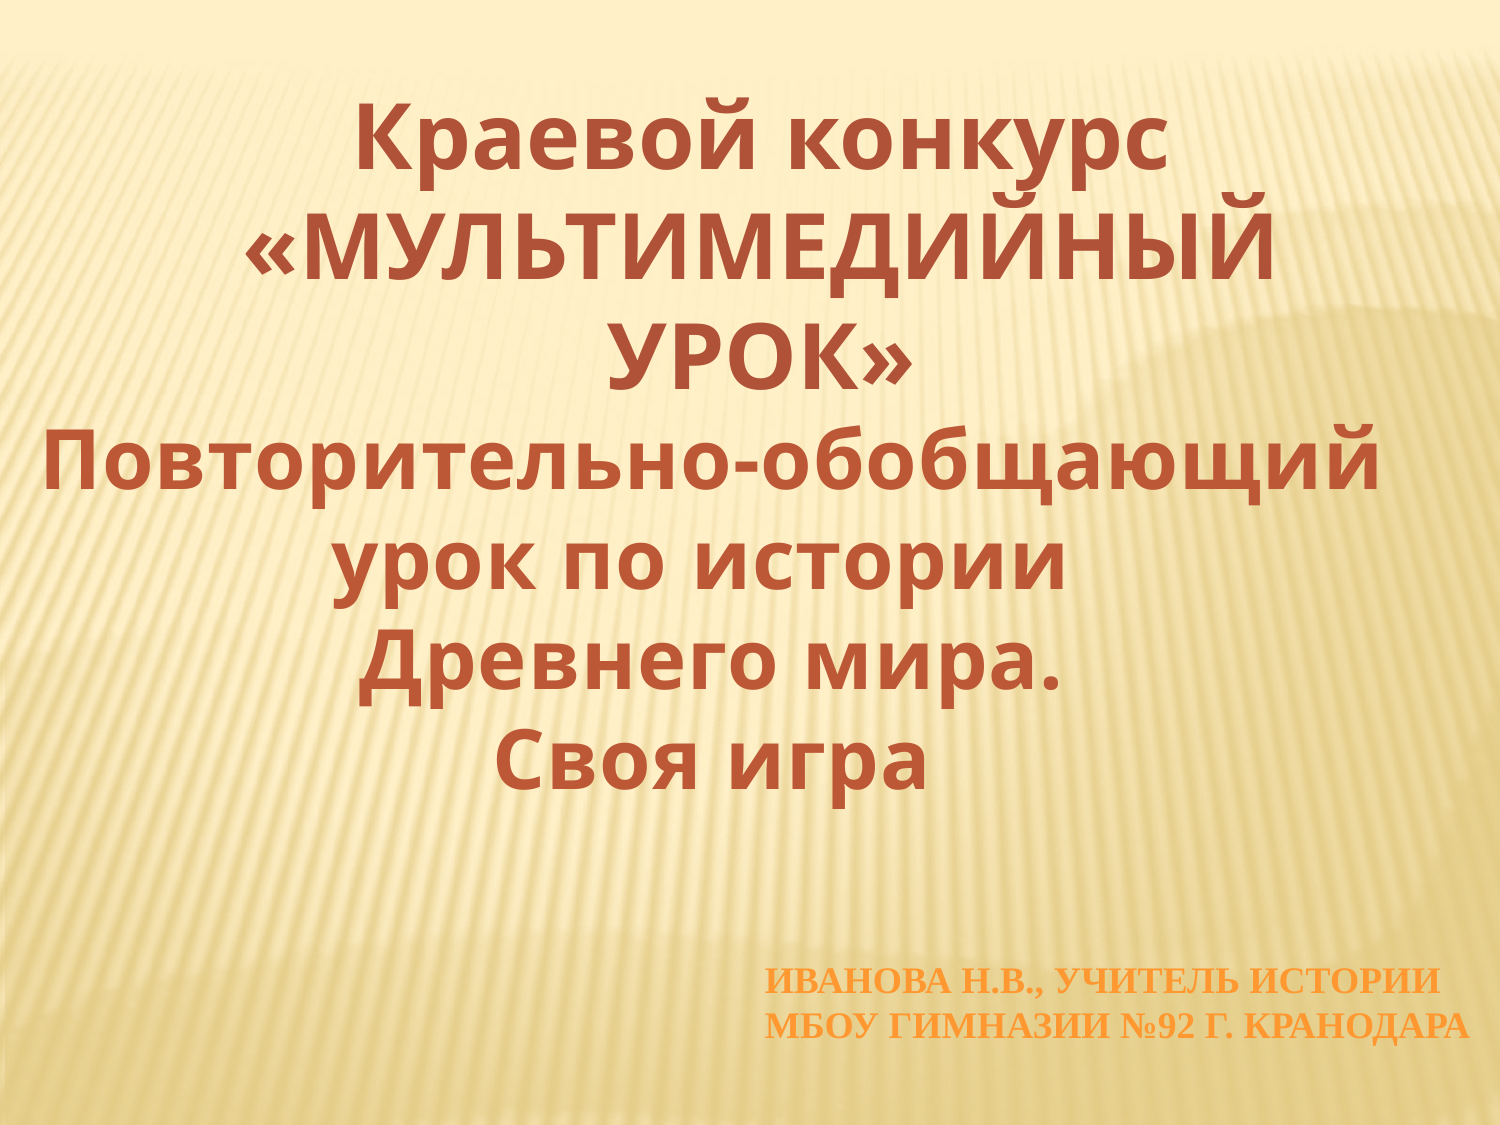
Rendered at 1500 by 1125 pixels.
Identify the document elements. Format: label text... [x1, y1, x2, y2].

text_box Повторительно-обобщающий урок по истории Древнего мира. Своя игра [24, 398, 1400, 814]
text_box Краевой конкурс «МУЛЬТИМЕДИЙНЫЙ УРОК» [46, 70, 1477, 416]
text_box Иванова Н.В., учитель истории МБОУ гимназии №92 г. Кранодара [749, 949, 1500, 1054]
